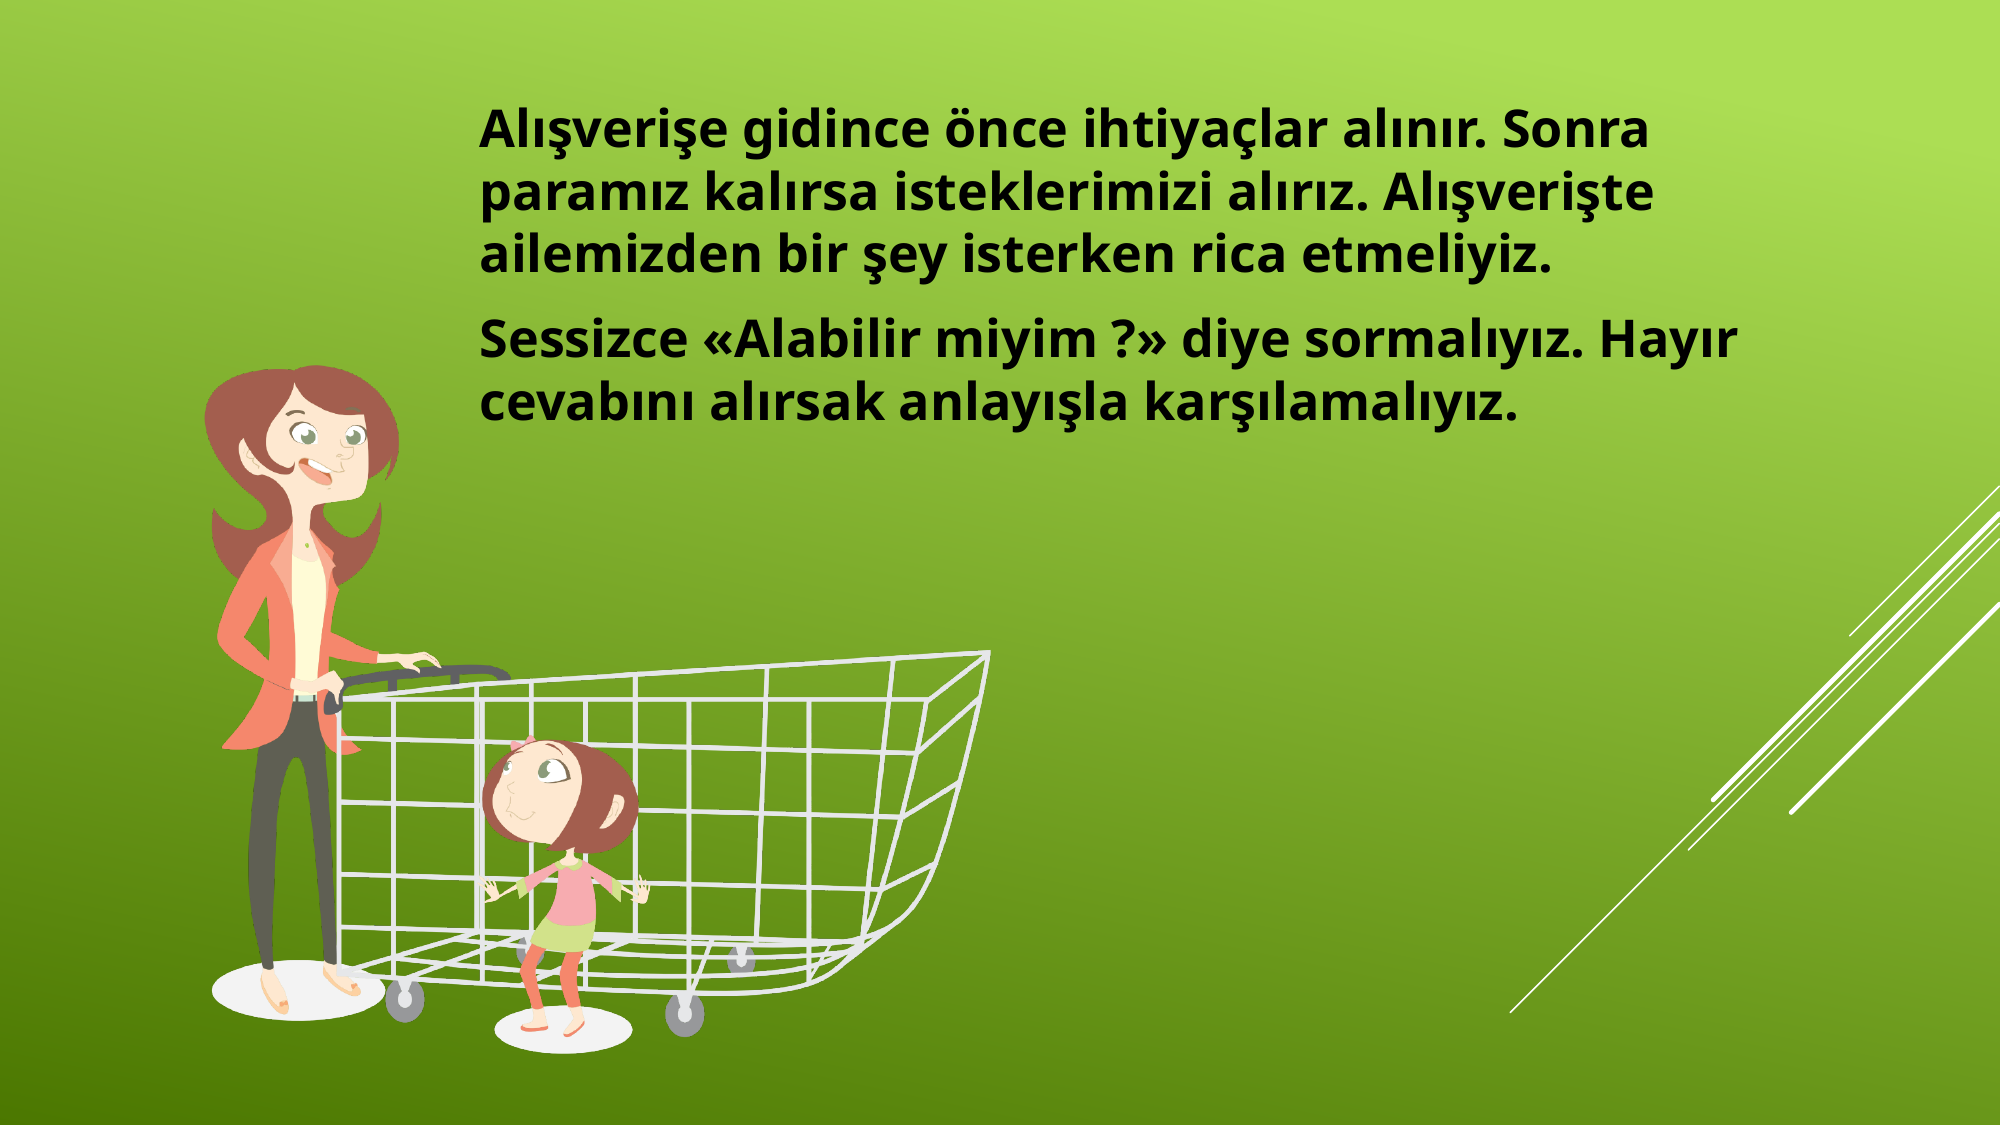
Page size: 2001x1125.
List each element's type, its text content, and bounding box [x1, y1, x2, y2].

list Alışverişe gidince önce ihtiyaçlar alınır. Sonra paramız kalırsa isteklerimizi alırız. Alışverişte ailemizden bir şey isterken rica etmeliyiz. Sessizce «Alabilir miyim ?» diye sormalıyız. Hayır cevabını alırsak anlayışla karşılamalıyız. [464, 71, 1865, 455]
picture [204, 365, 992, 1054]
